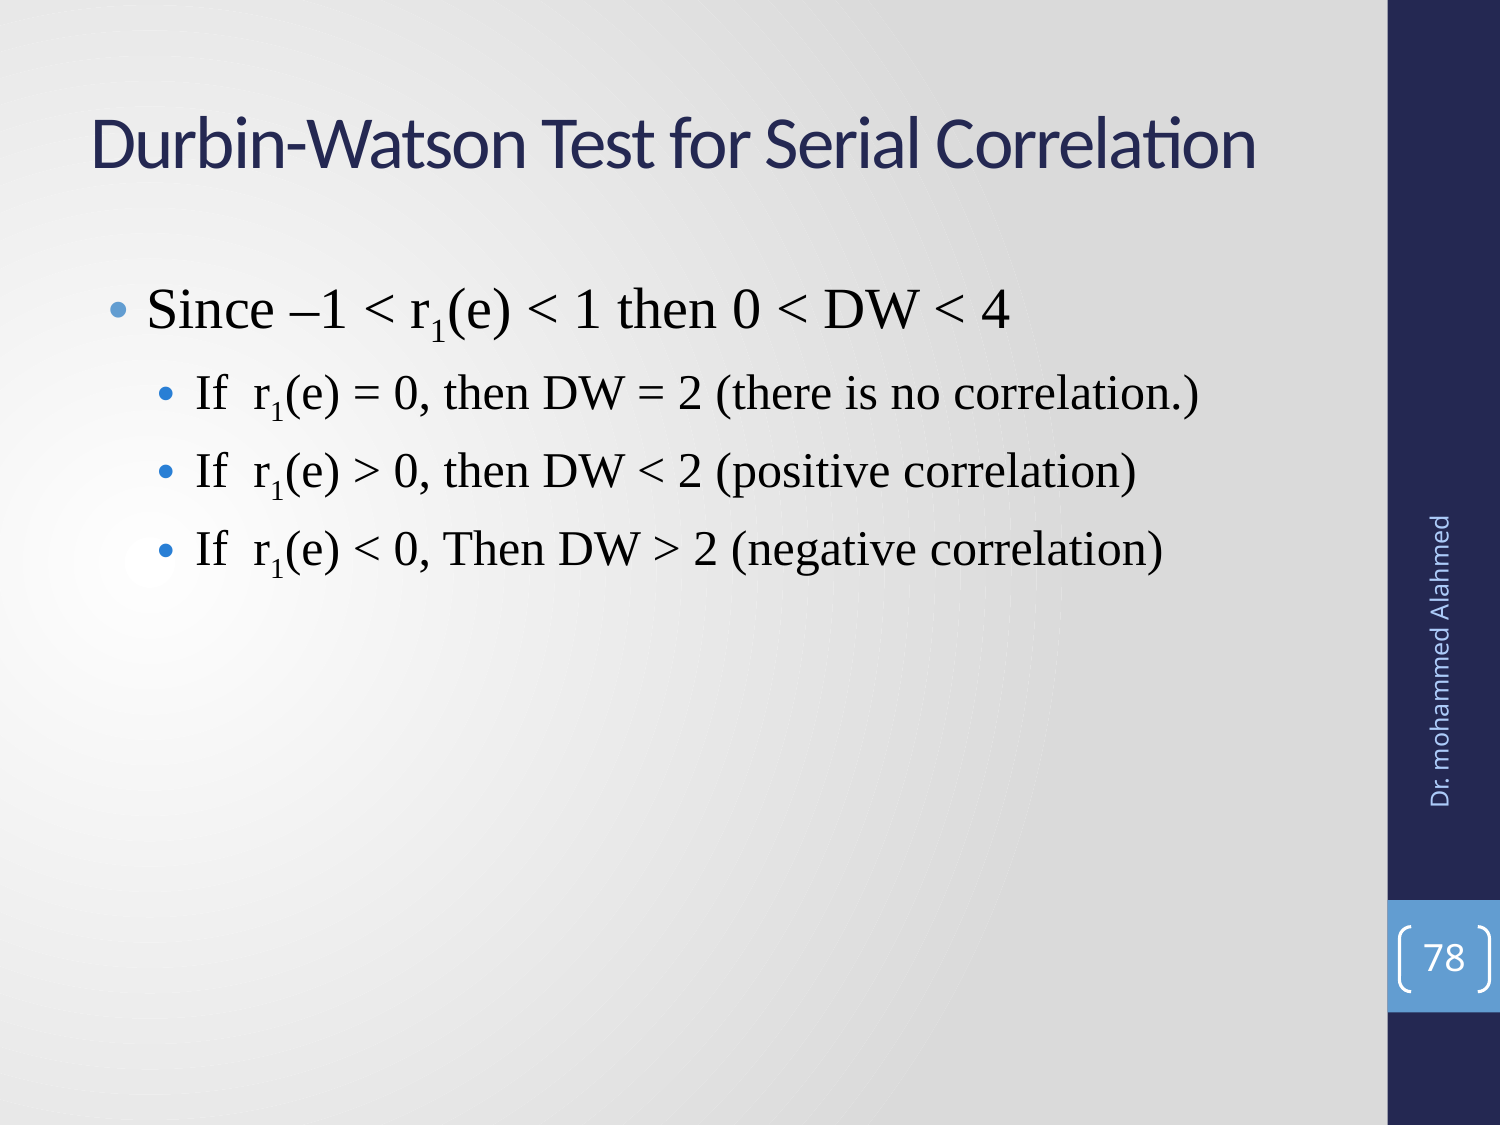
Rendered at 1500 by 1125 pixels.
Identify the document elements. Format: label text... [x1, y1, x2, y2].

slide_number 78 [1397, 925, 1492, 994]
list Since –1 < r1(e) < 1 then 0 < DW < 4 If r1(e) = 0, then DW = 2 (there is no correlation.) If r1(e) > 0, then DW < 2 (positive correlation) If r1(e) < 0, Then DW > 2 (negative correlation) [75, 262, 1325, 1050]
title Durbin-Watson Test for Serial Correlation [75, 45, 1325, 233]
footer Dr. mohammed Alahmed [1408, 500, 1469, 889]
